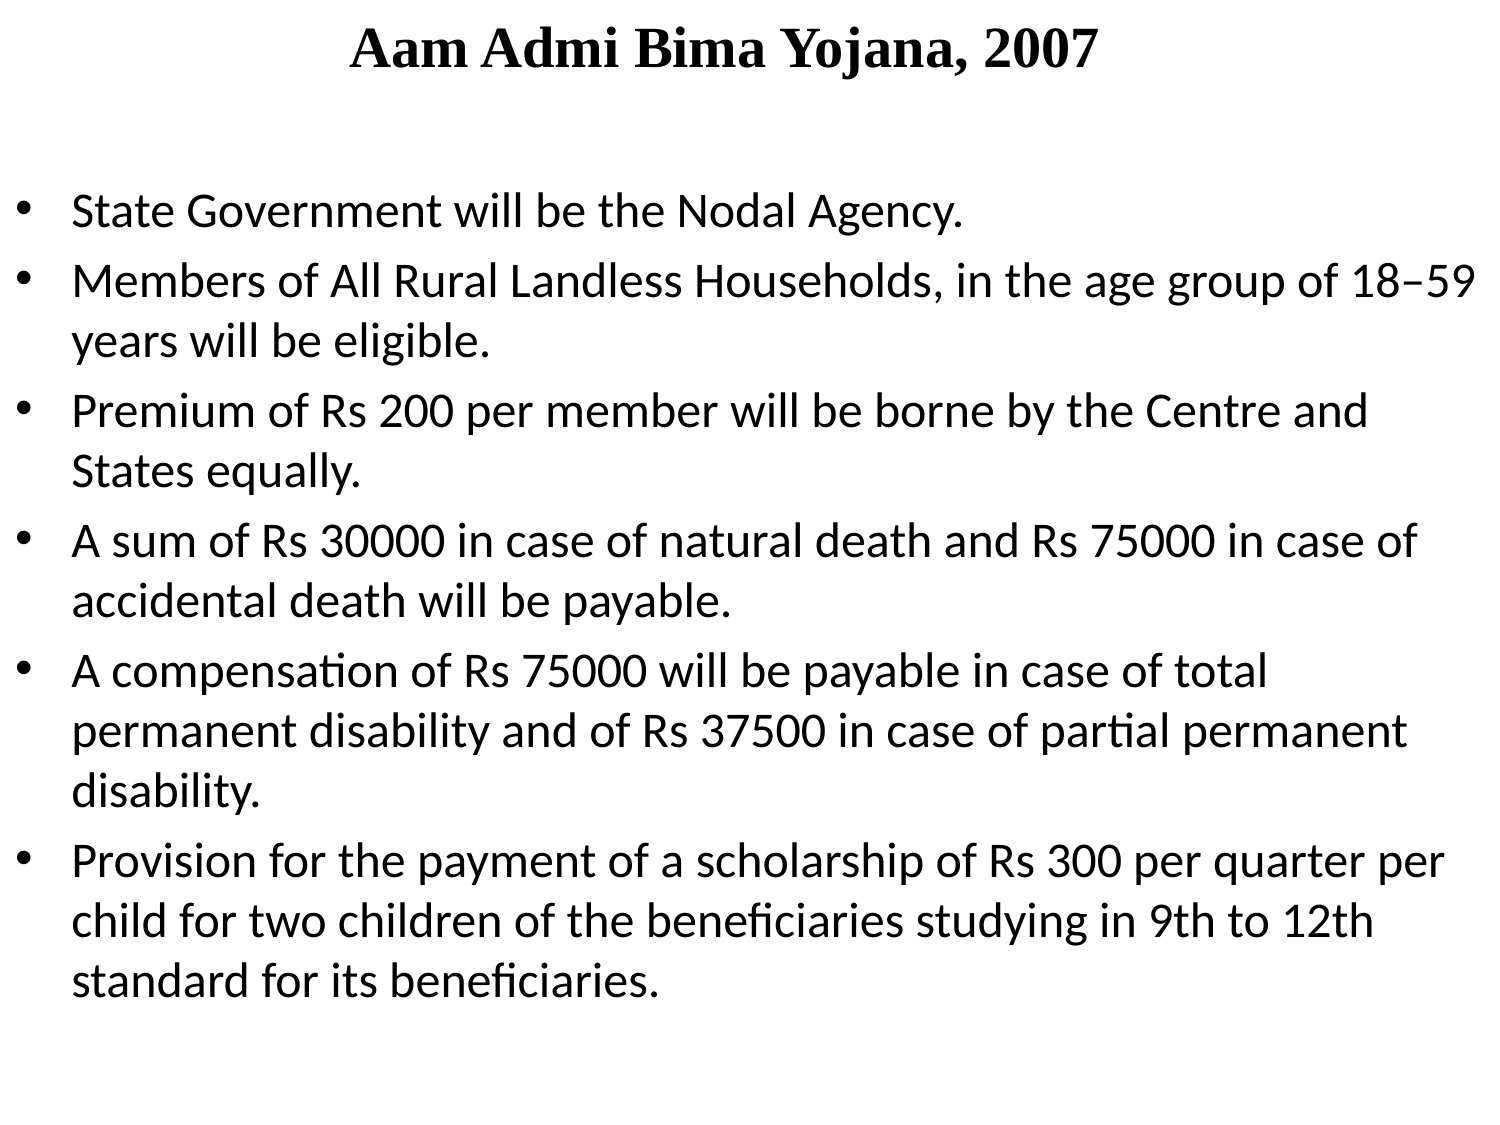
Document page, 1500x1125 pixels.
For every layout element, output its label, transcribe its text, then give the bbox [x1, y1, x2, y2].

list State Government will be the Nodal Agency. Members of All Rural Landless Households, in the age group of 18–59 years will be eligible. Premium of Rs 200 per member will be borne by the Centre and States equally. A sum of Rs 30000 in case of natural death and Rs 75000 in case of accidental death will be payable. A compensation of Rs 75000 will be payable in case of total permanent disability and of Rs 37500 in case of partial permanent disability. Provision for the payment of a scholarship of Rs 300 per quarter per child for two children of the beneficiaries studying in 9th to 12th standard for its beneficiaries. [0, 99, 1500, 1125]
title Aam Admi Bima Yojana, 2007 [50, 0, 1400, 99]
